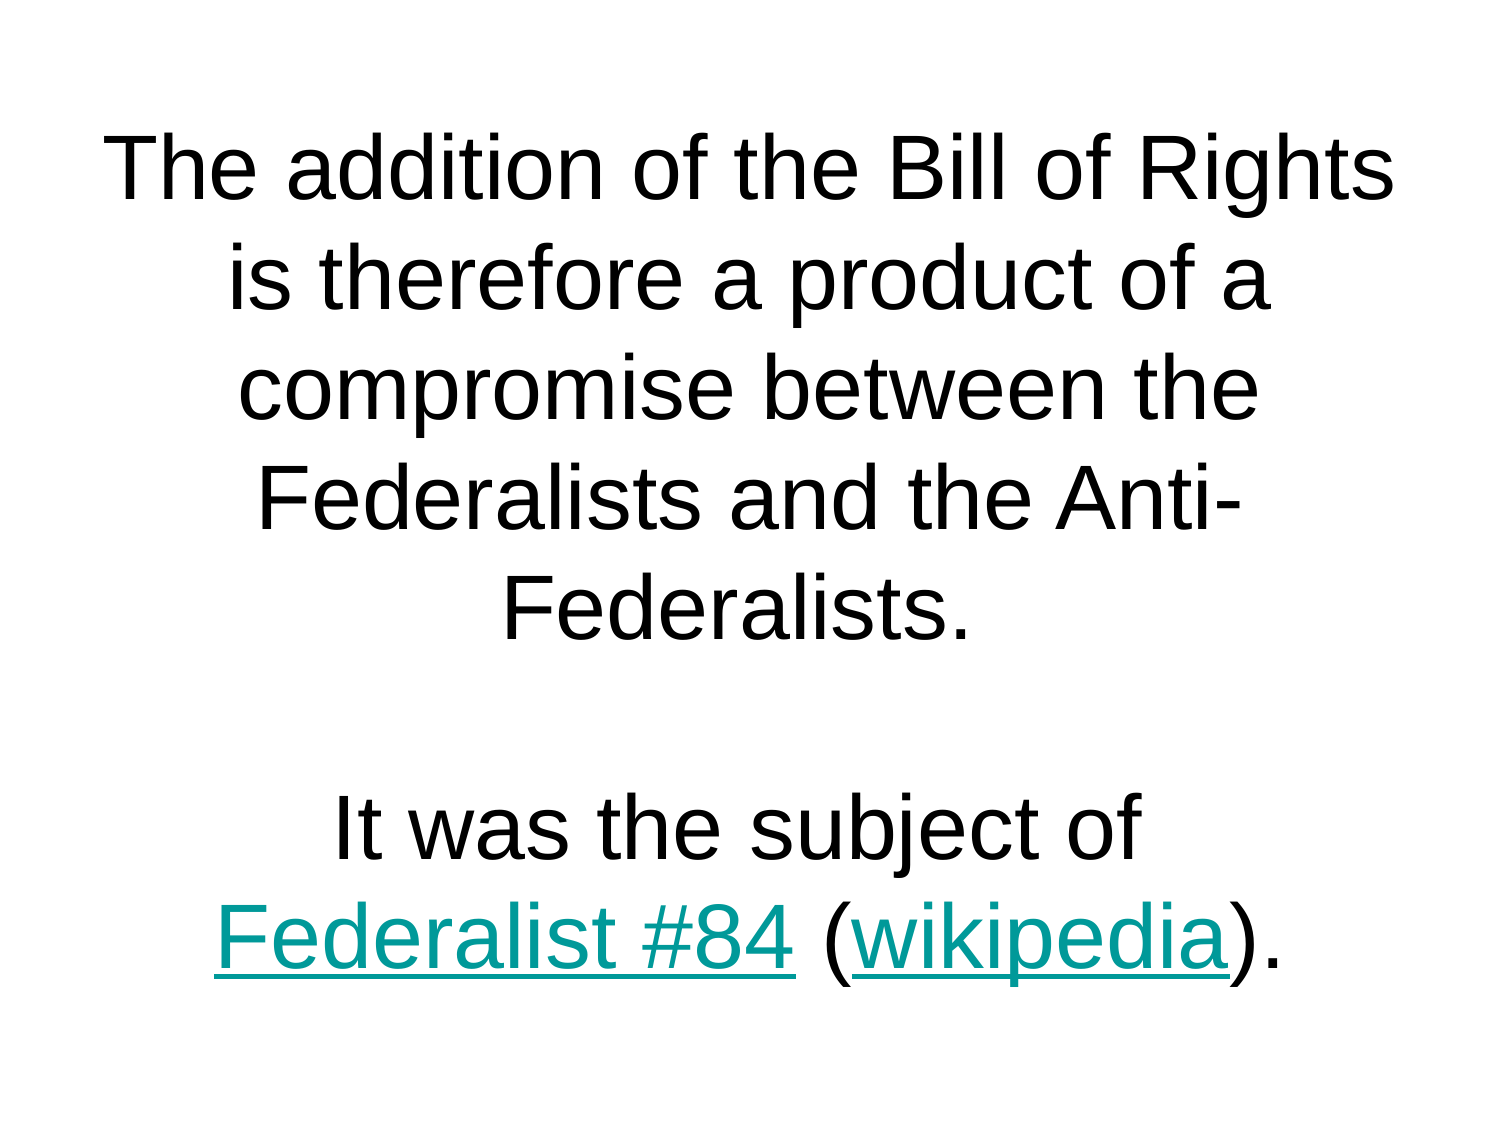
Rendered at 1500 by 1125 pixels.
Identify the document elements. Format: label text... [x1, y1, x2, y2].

title The addition of the Bill of Rights is therefore a product of a compromise between the Federalists and the Anti-Federalists. It was the subject of Federalist #84 (wikipedia). [74, 44, 1426, 1051]
